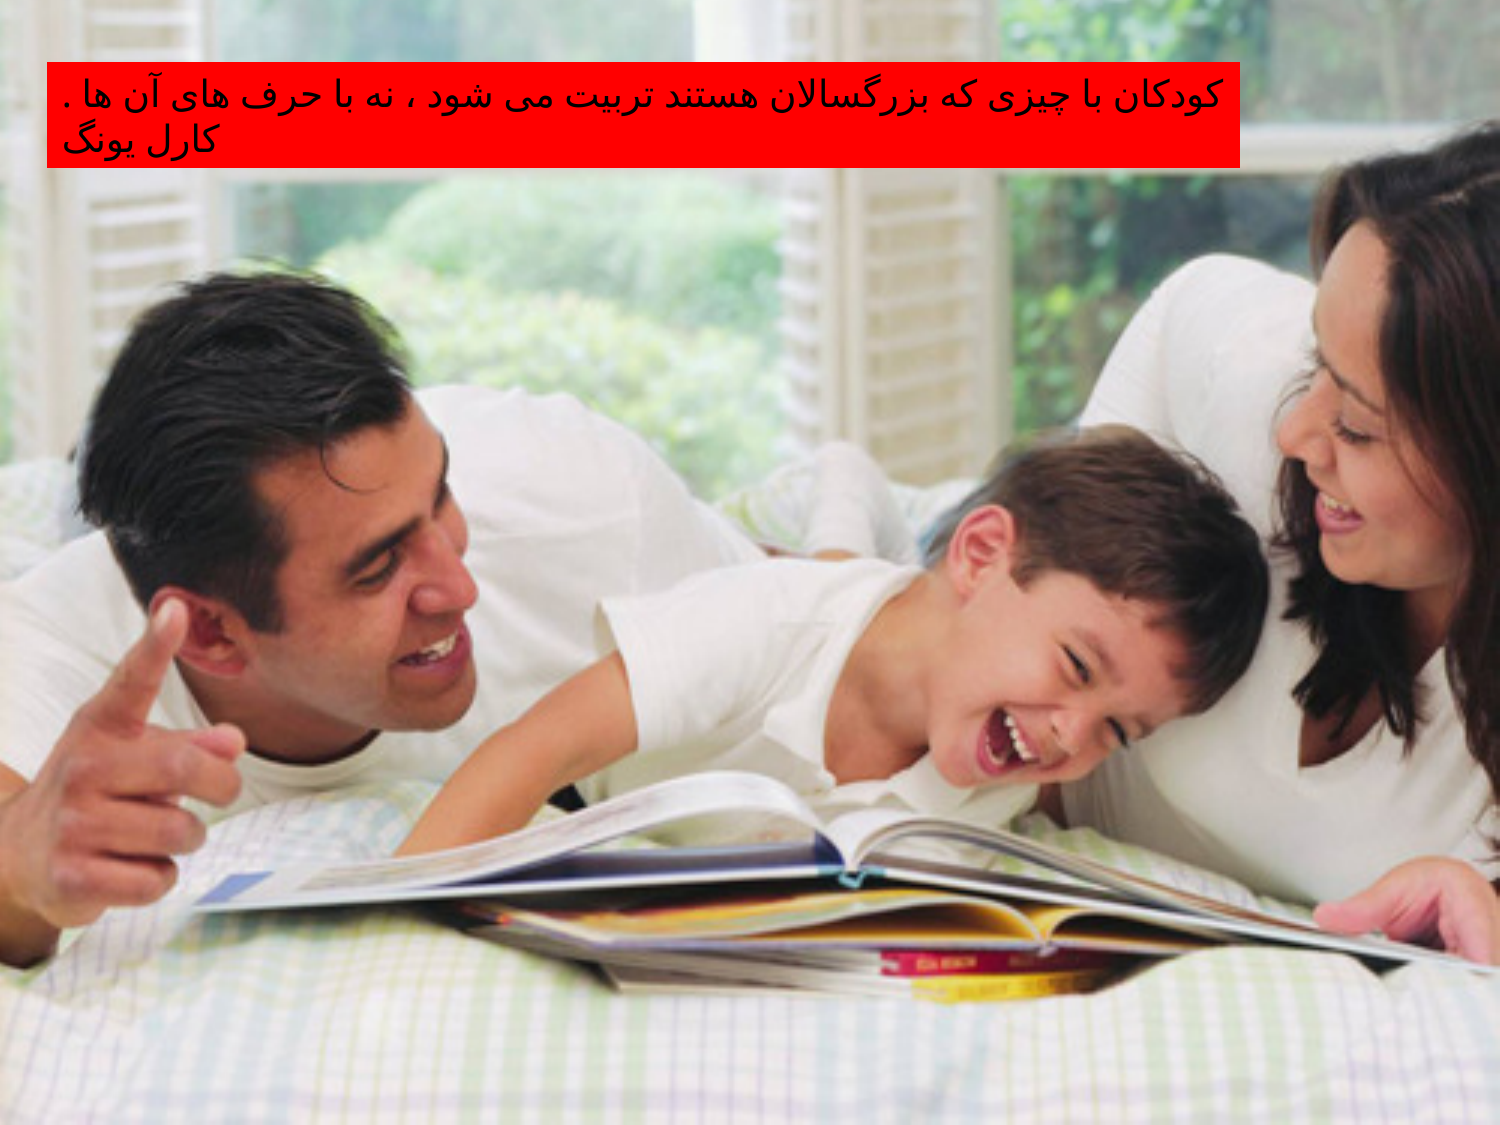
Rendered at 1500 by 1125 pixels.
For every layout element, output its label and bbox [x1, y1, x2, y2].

list [0, 0, 1500, 1125]
